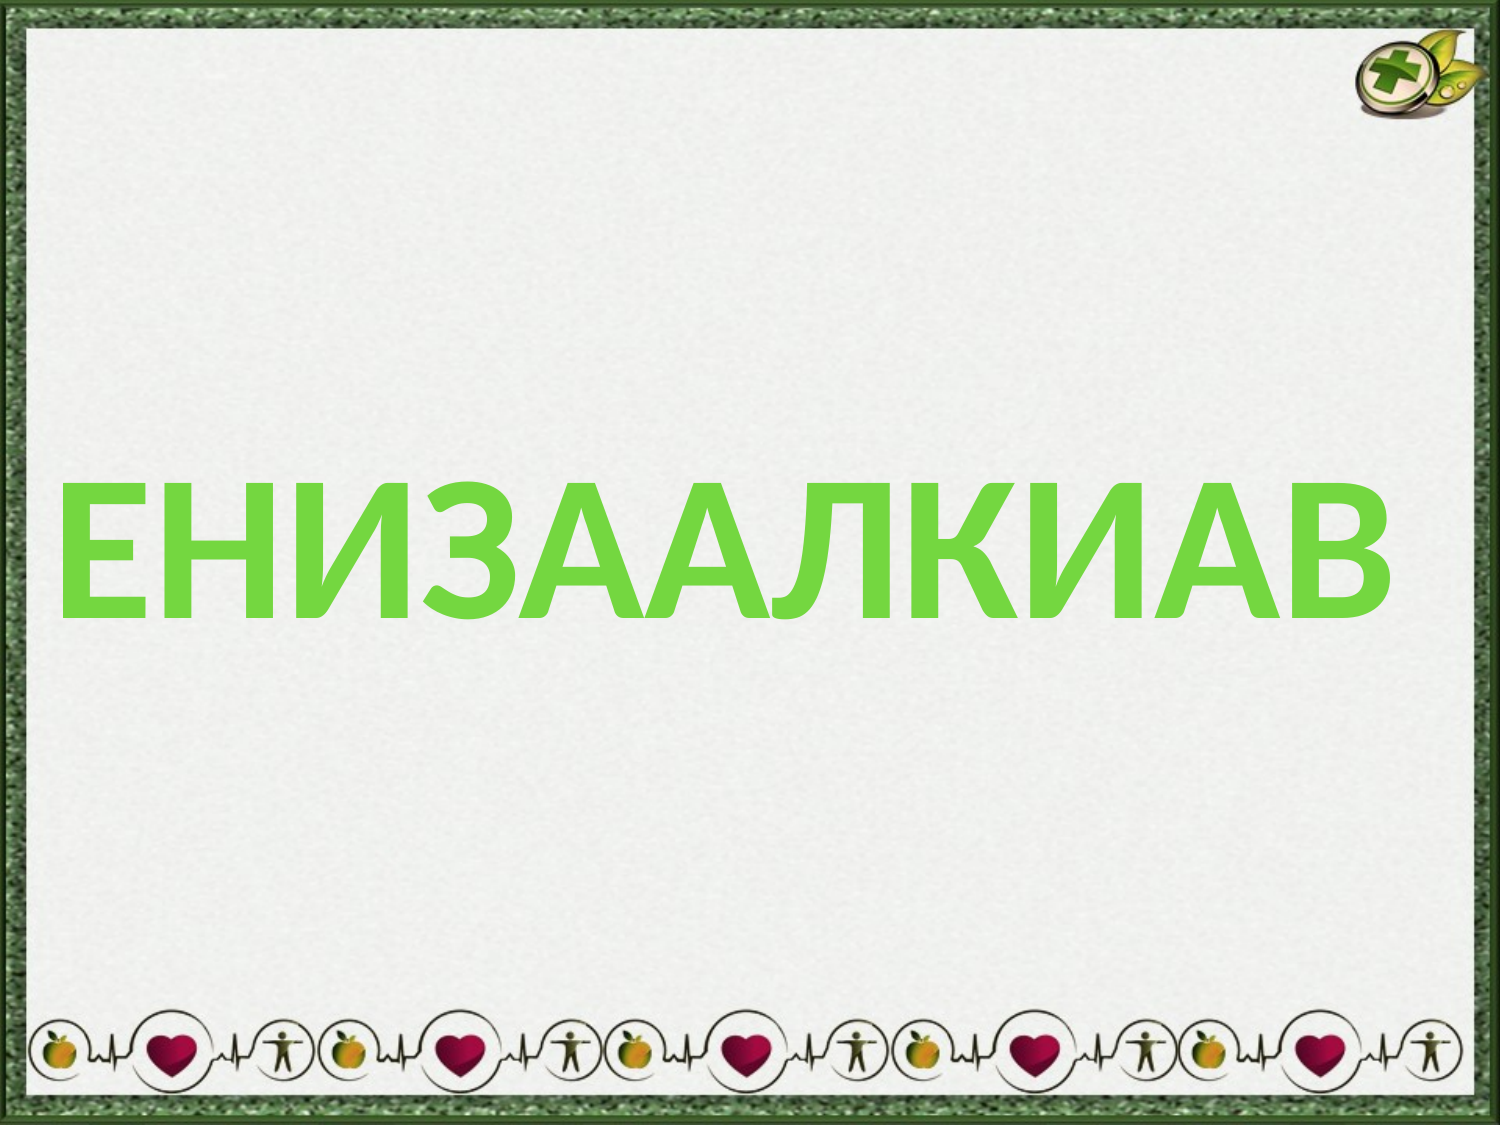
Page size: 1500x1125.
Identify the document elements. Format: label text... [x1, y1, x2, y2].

picture [0, 0, 1500, 1125]
text_box ЕНИЗААЛКИАВ [29, 402, 1468, 668]
